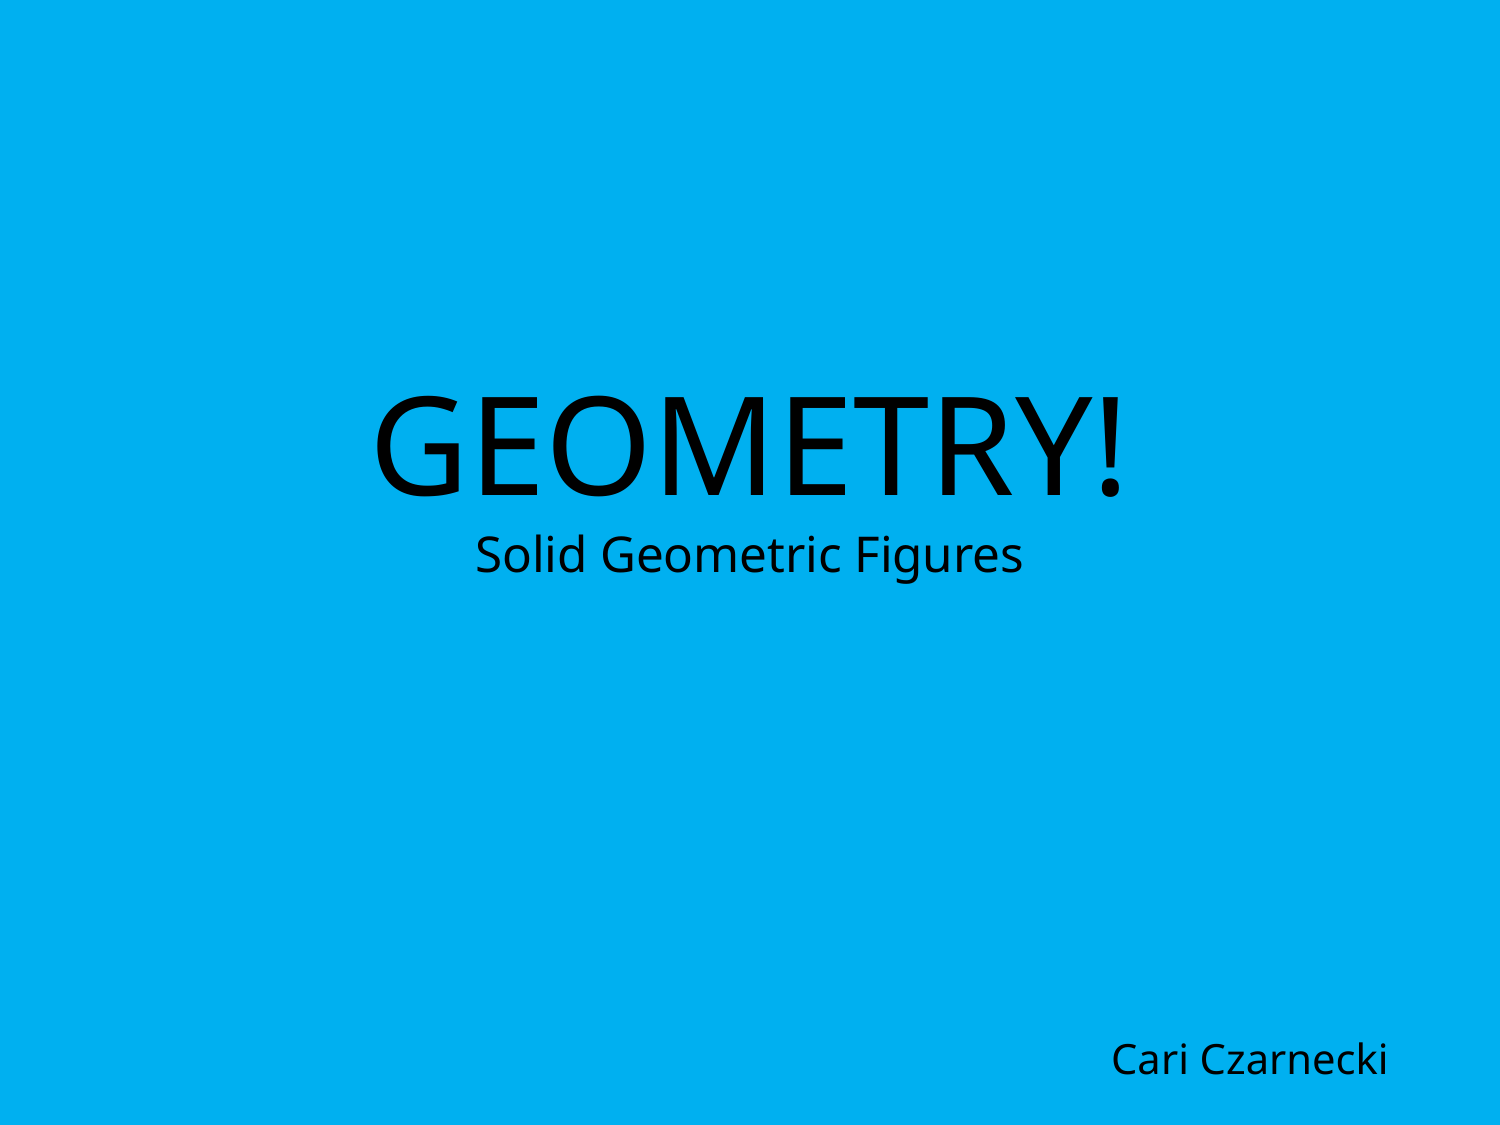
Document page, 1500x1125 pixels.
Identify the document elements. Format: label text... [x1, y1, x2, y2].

title GEOMETRY! Solid Geometric Figures [112, 349, 1388, 591]
subtitle Cari Czarnecki [725, 1025, 1500, 1100]
